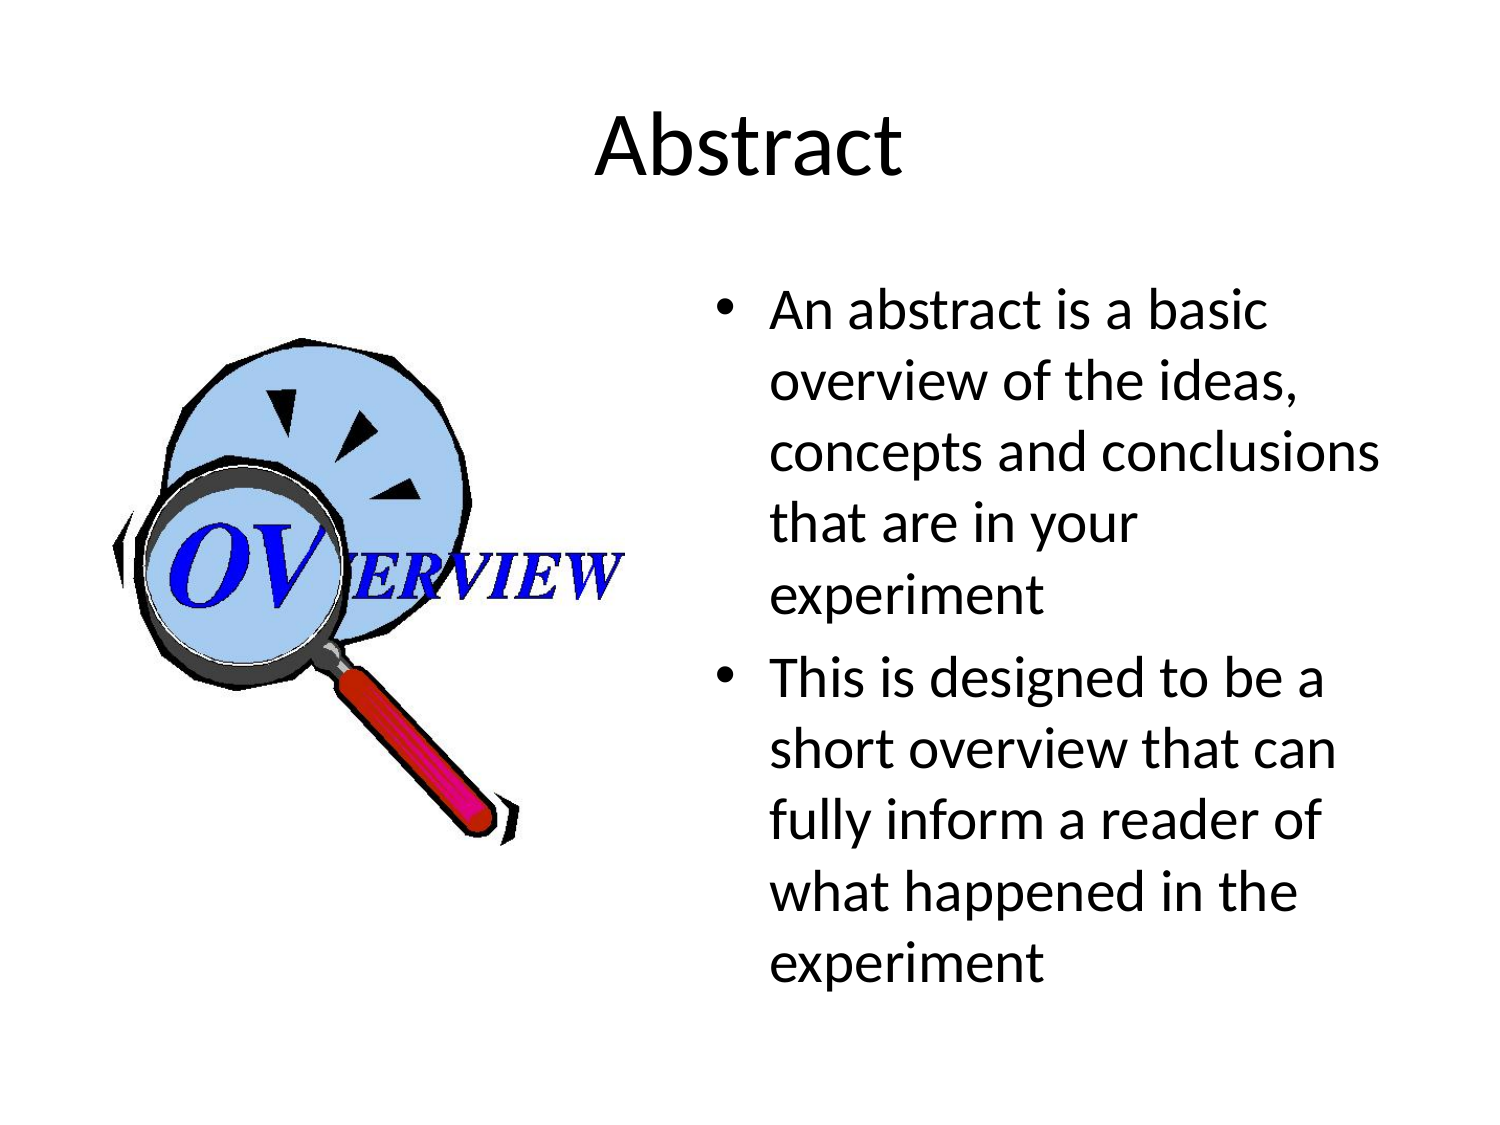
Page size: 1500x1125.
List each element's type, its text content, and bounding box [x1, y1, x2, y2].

title Abstract [75, 45, 1425, 233]
picture [112, 337, 626, 846]
list An abstract is a basic overview of the ideas, concepts and conclusions that are in your experiment This is designed to be a short overview that can fully inform a reader of what happened in the experiment [699, 262, 1425, 1005]
